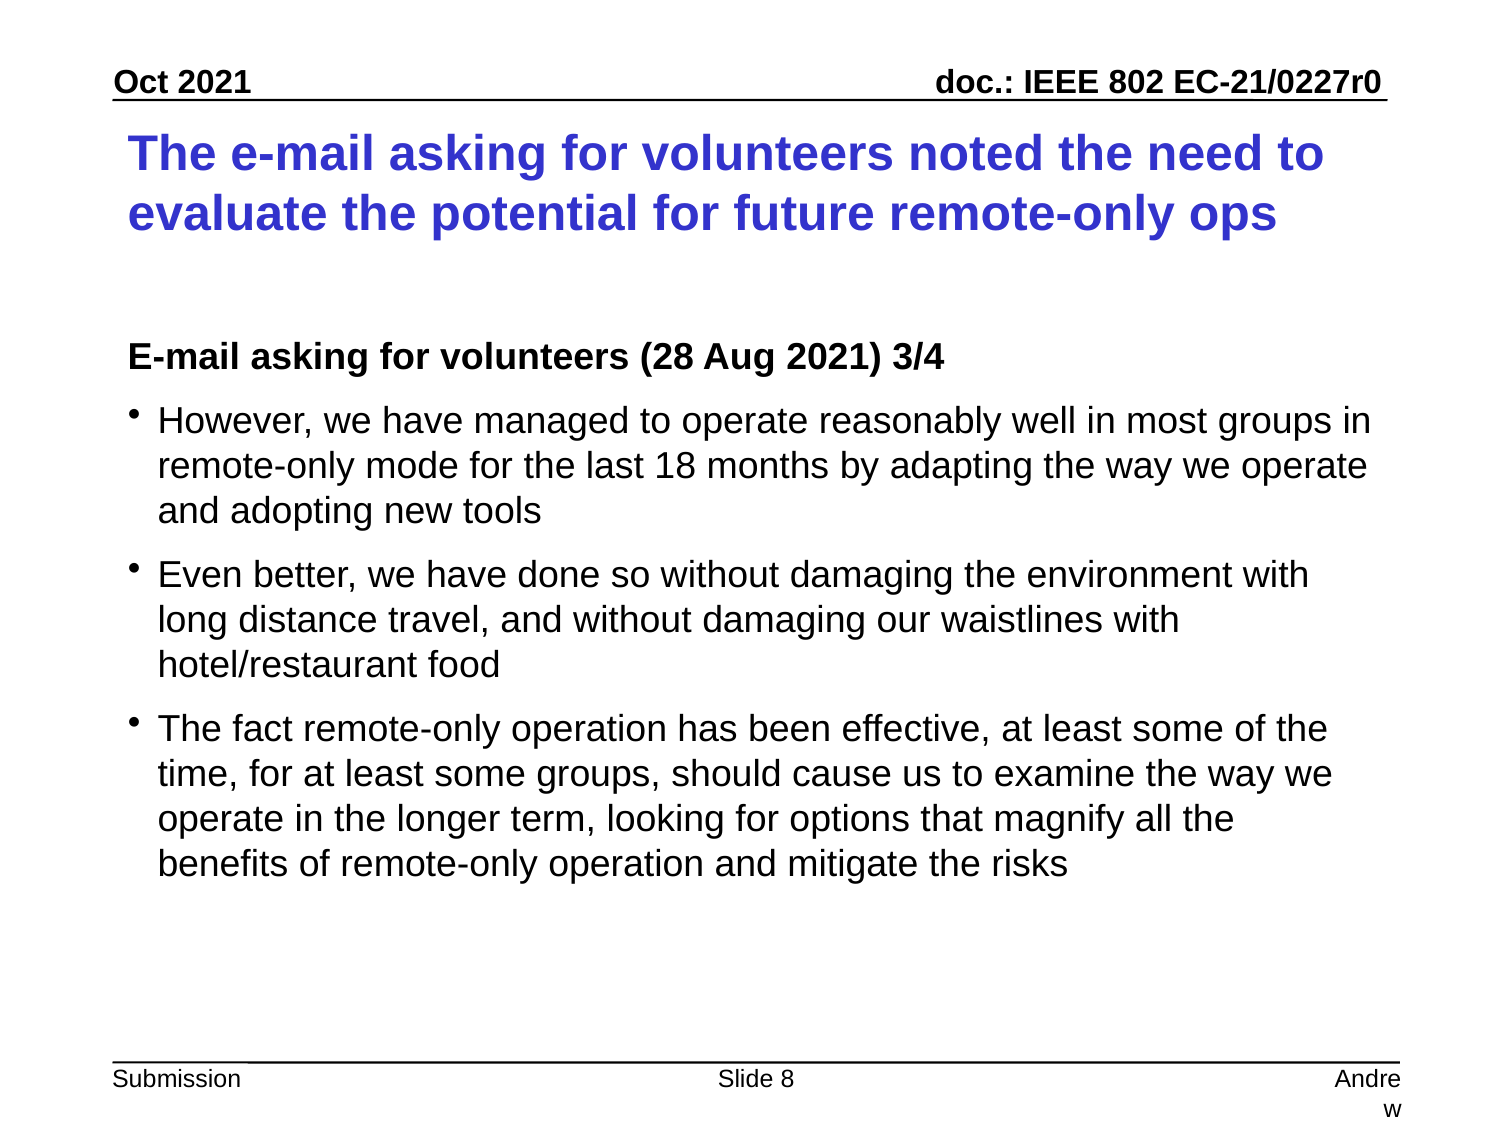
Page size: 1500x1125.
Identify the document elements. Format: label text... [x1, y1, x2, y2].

list E-mail asking for volunteers (28 Aug 2021) 3/4 However, we have managed to operate reasonably well in most groups in remote-only mode for the last 18 months by adapting the way we operate and adopting new tools Even better, we have done so without damaging the environment with long distance travel, and without damaging our waistlines with hotel/restaurant food The fact remote-only operation has been effective, at least some of the time, for at least some groups, should cause us to examine the way we operate in the longer term, looking for options that magnify all the benefits of remote-only operation and mitigate the risks [112, 324, 1388, 1000]
footer Andrew Myles, Cisco [1320, 1061, 1402, 1093]
slide_number Slide 8 [709, 1061, 803, 1093]
title The e-mail asking for volunteers noted the need to evaluate the potential for future remote-only ops [112, 112, 1388, 288]
